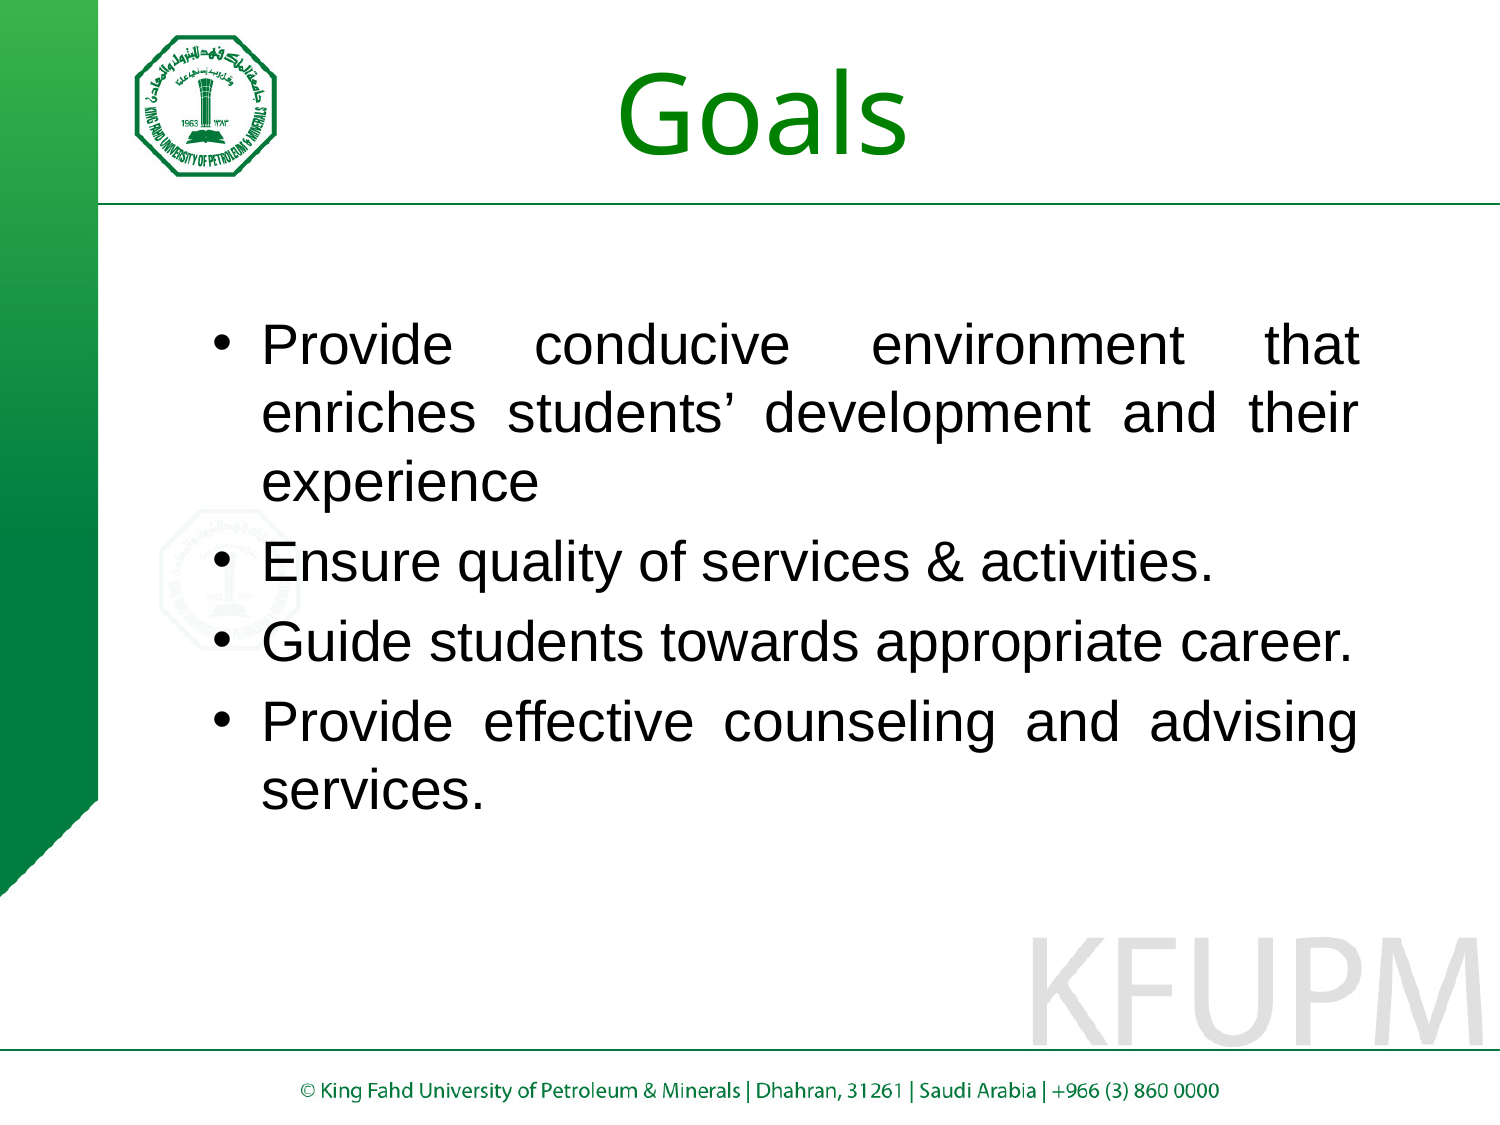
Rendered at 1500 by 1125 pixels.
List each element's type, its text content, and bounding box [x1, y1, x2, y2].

title Goals [99, 15, 1426, 204]
list Provide conducive environment that enriches students’ development and their experience Ensure quality of services & activities. Guide students towards appropriate career. Provide effective counseling and advising services. [162, 299, 1376, 901]
picture [0, 0, 1500, 1103]
